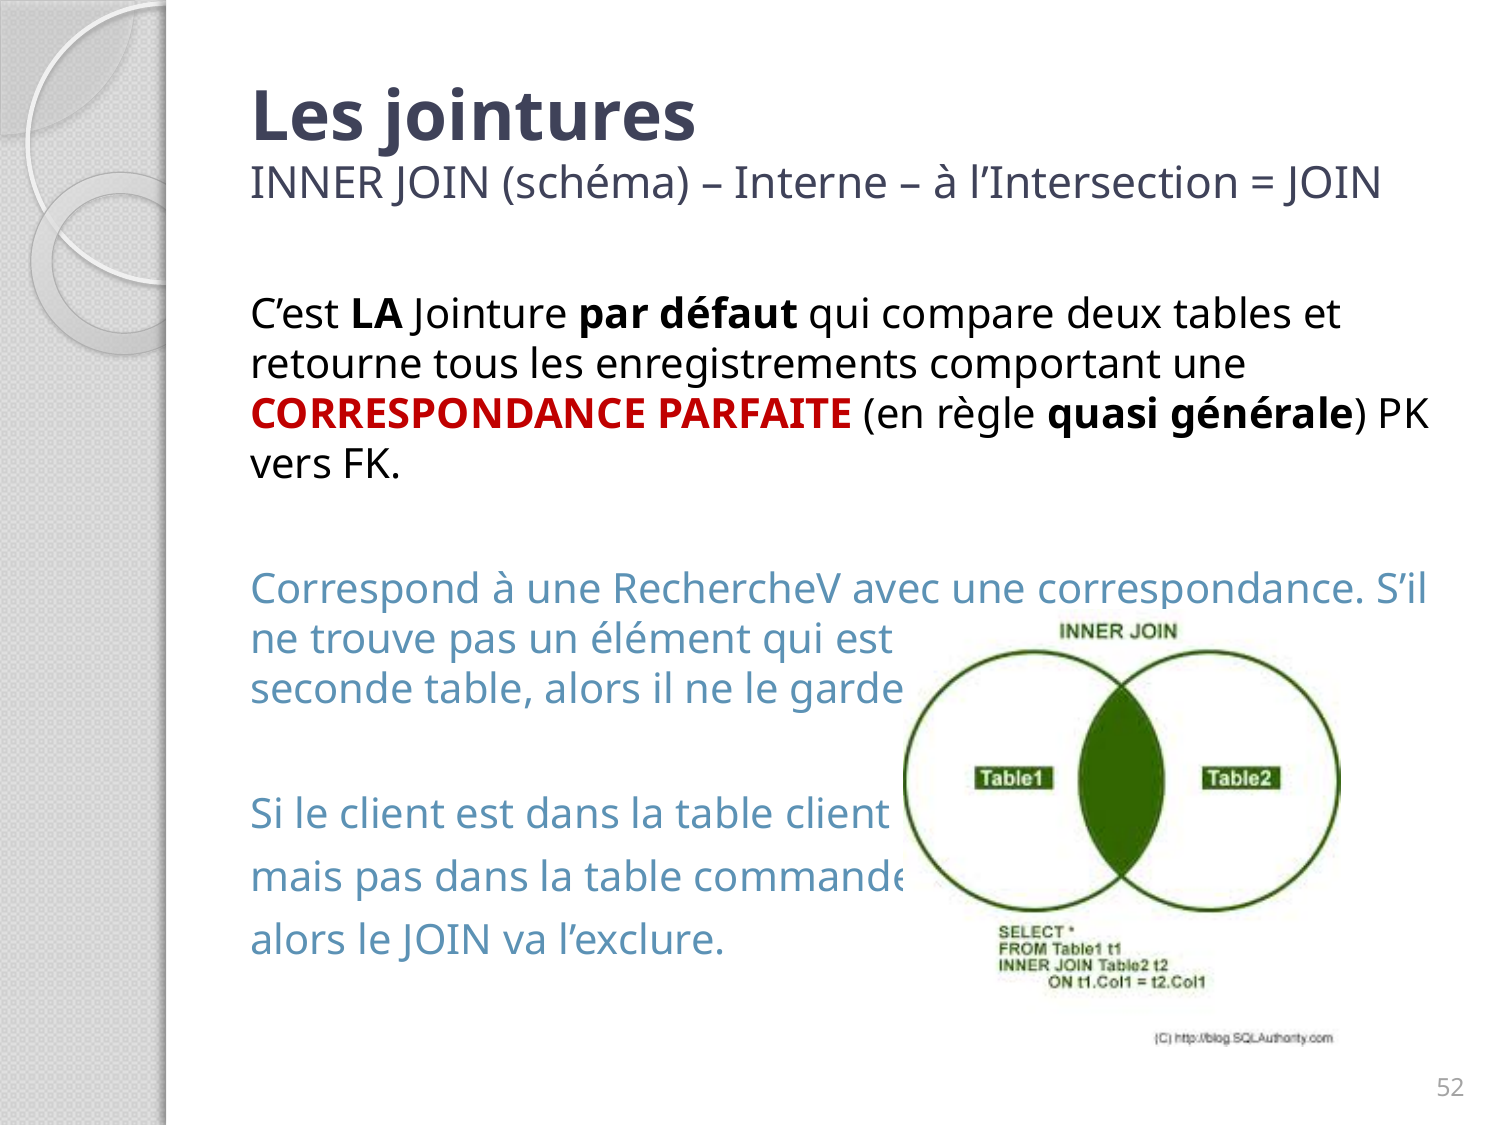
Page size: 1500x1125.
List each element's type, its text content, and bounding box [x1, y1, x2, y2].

picture [903, 609, 1341, 1048]
slide_number 52 [1413, 1034, 1488, 1113]
title Les jointures INNER JOIN (schéma) – Interne – à l’Intersection = JOIN [235, 45, 1500, 233]
list C’est LA Jointure par défaut qui compare deux tables et retourne tous les enregistrements comportant une CORRESPONDANCE PARFAITE (en règle quasi générale) PK vers FK. Correspond à une RechercheV avec une correspondance. S’il ne trouve pas un élément qui est dans la table1 dans la seconde table, alors il ne le garde pas. Si le client est dans la table client mais pas dans la table commande alors le JOIN va l’exclure. [235, 278, 1466, 1025]
